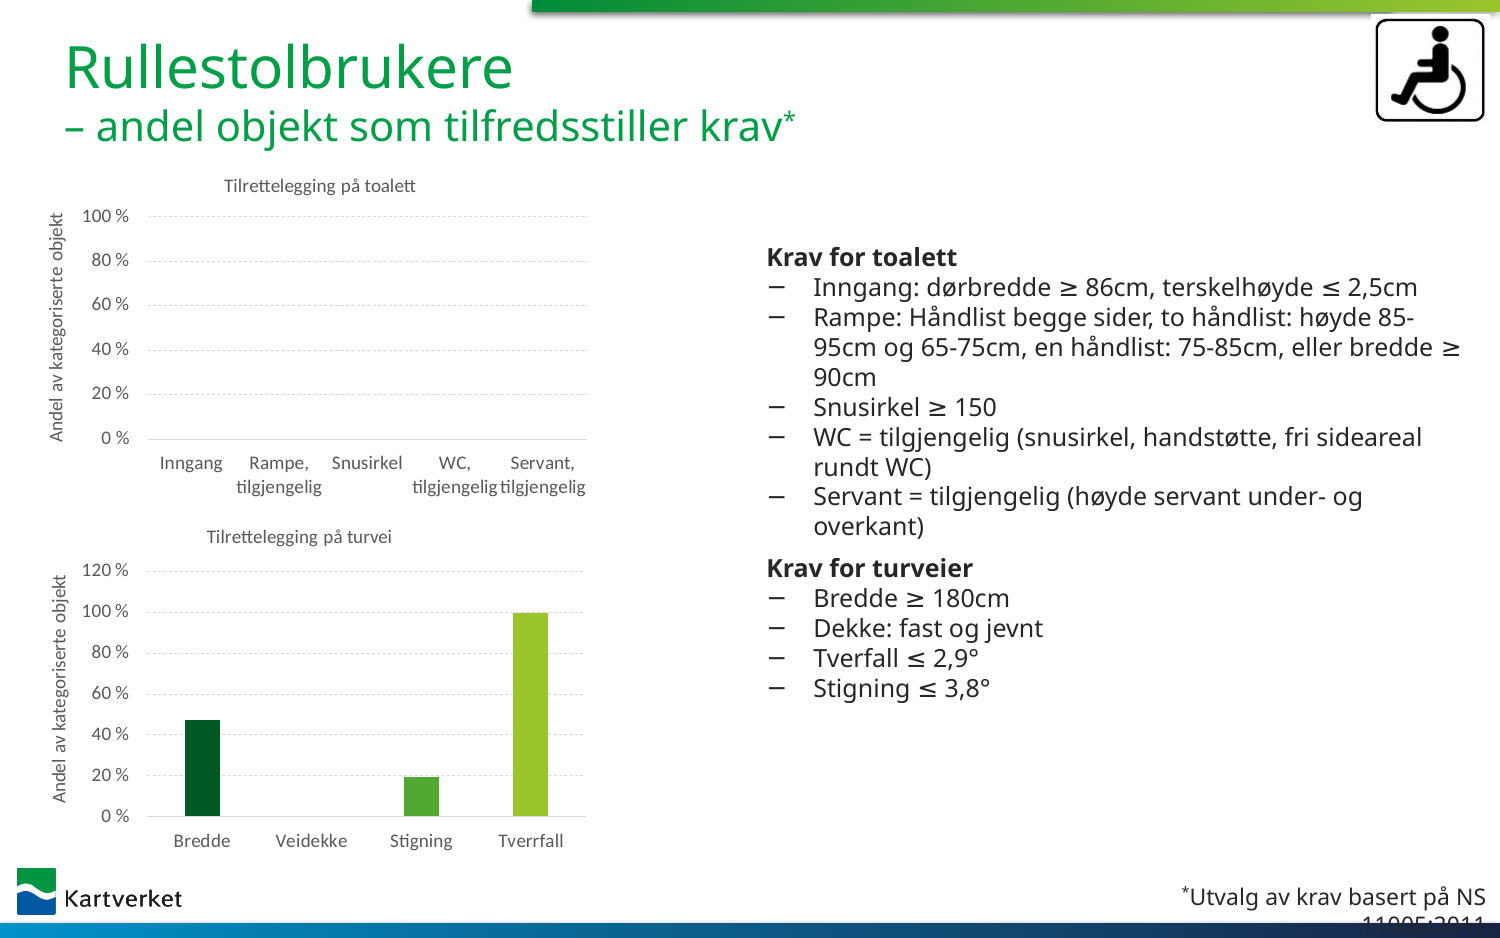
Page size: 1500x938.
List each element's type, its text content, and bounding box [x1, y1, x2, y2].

text_box *Utvalg av krav basert på NS 11005:2011 [1068, 873, 1500, 938]
picture [41, 166, 598, 505]
picture [1371, 13, 1491, 127]
text_box Krav for toalett Inngang: dørbredde ≥ 86cm, terskelhøyde ≤ 2,5cm Rampe: Håndlist begge sider, to håndlist: høyde 85-95cm og 65-75cm, en håndlist: 75-85cm, eller bredde ≥ 90cm Snusirkel ≥ 150 WC = tilgjengelig (snusirkel, handstøtte, fri sideareal rundt WC) Servant = tilgjengelig (høyde servant under- og overkant) [751, 234, 1483, 545]
text_box Rullestolbrukere – andel objekt som tilfredsstiller krav* [49, 14, 1431, 158]
picture [41, 520, 597, 859]
text_box Krav for turveier Bredde ≥ 180cm Dekke: fast og jevnt Tverfall ≤ 2,9° Stigning ≤ 3,8° [751, 545, 1483, 710]
